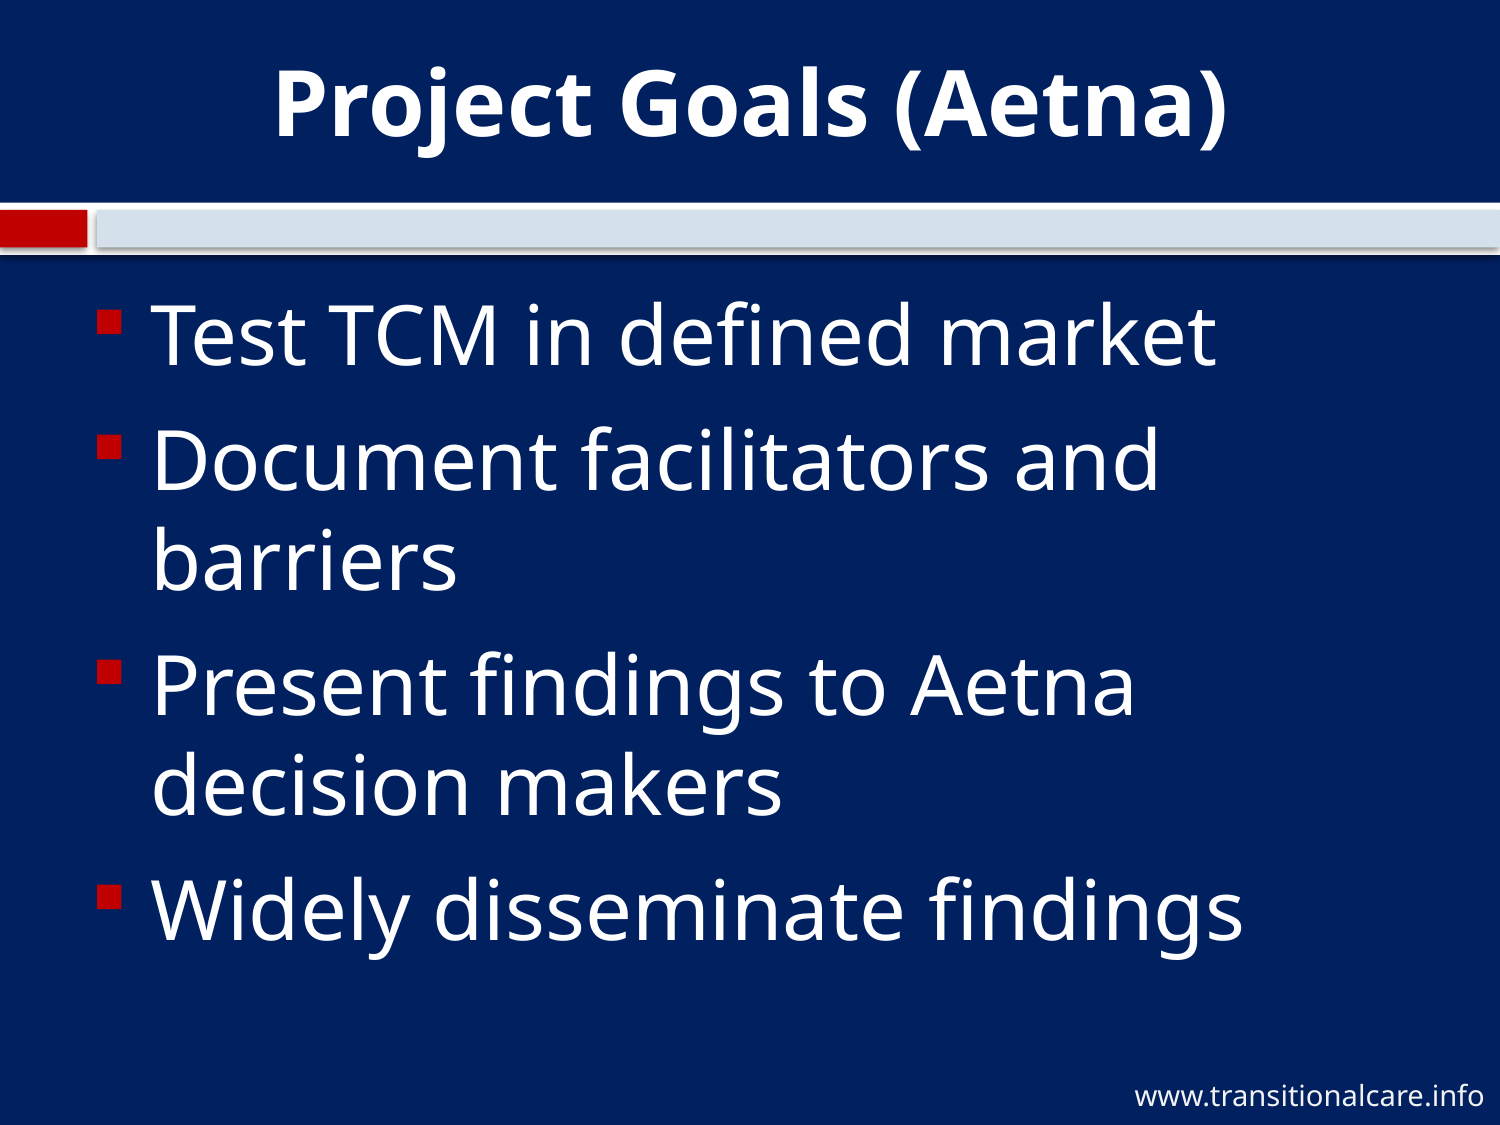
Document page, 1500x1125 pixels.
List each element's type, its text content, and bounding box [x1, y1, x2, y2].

footer www.transitionalcare.info [610, 1065, 1500, 1125]
title Project Goals (Aetna) [0, 0, 1500, 201]
list Test TCM in defined market Document facilitators and barriers Present findings to Aetna decision makers Widely disseminate findings [74, 274, 1451, 1038]
